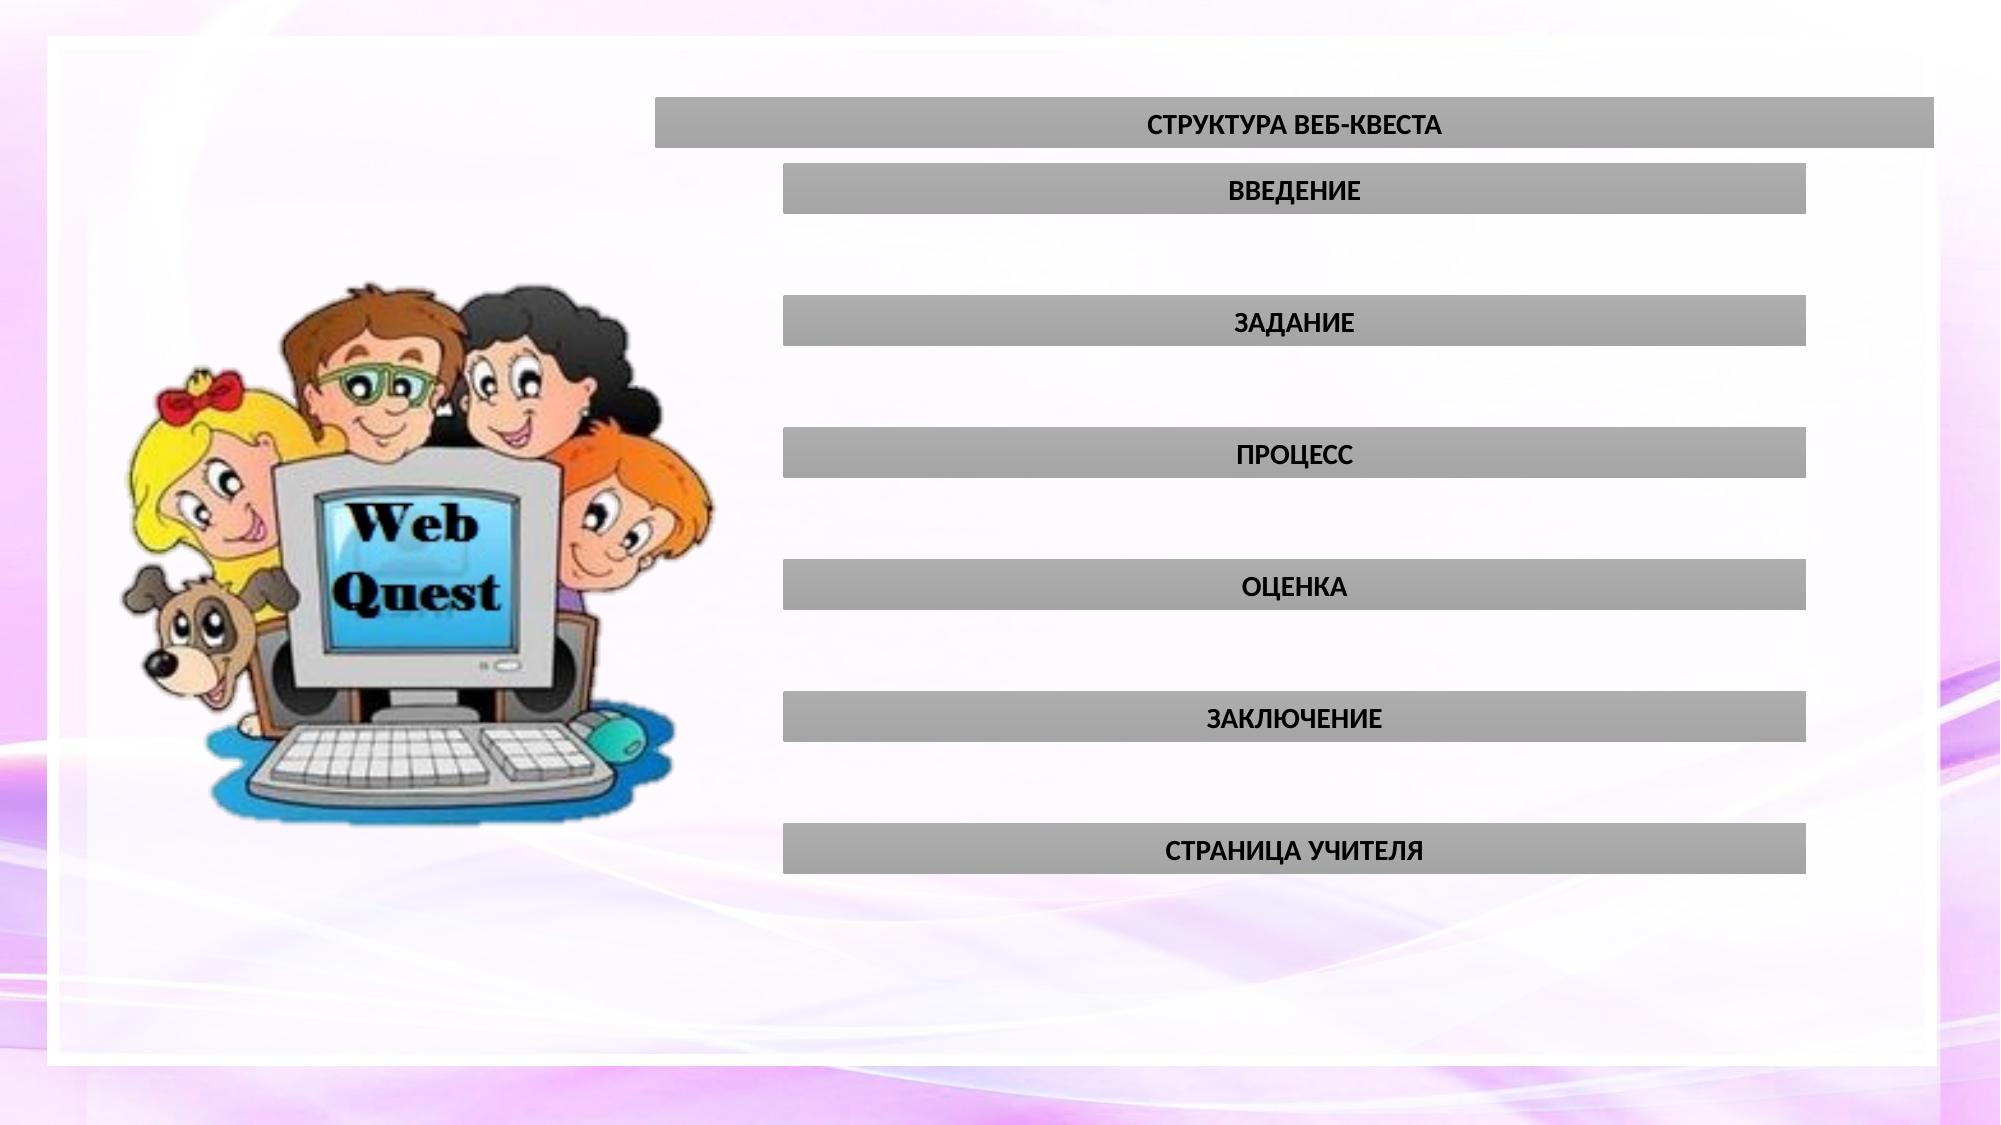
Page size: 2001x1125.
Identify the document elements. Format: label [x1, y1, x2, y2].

text_box [0, 0, 2000, 1125]
text_box [495, 97, 2000, 1006]
picture [118, 274, 736, 831]
